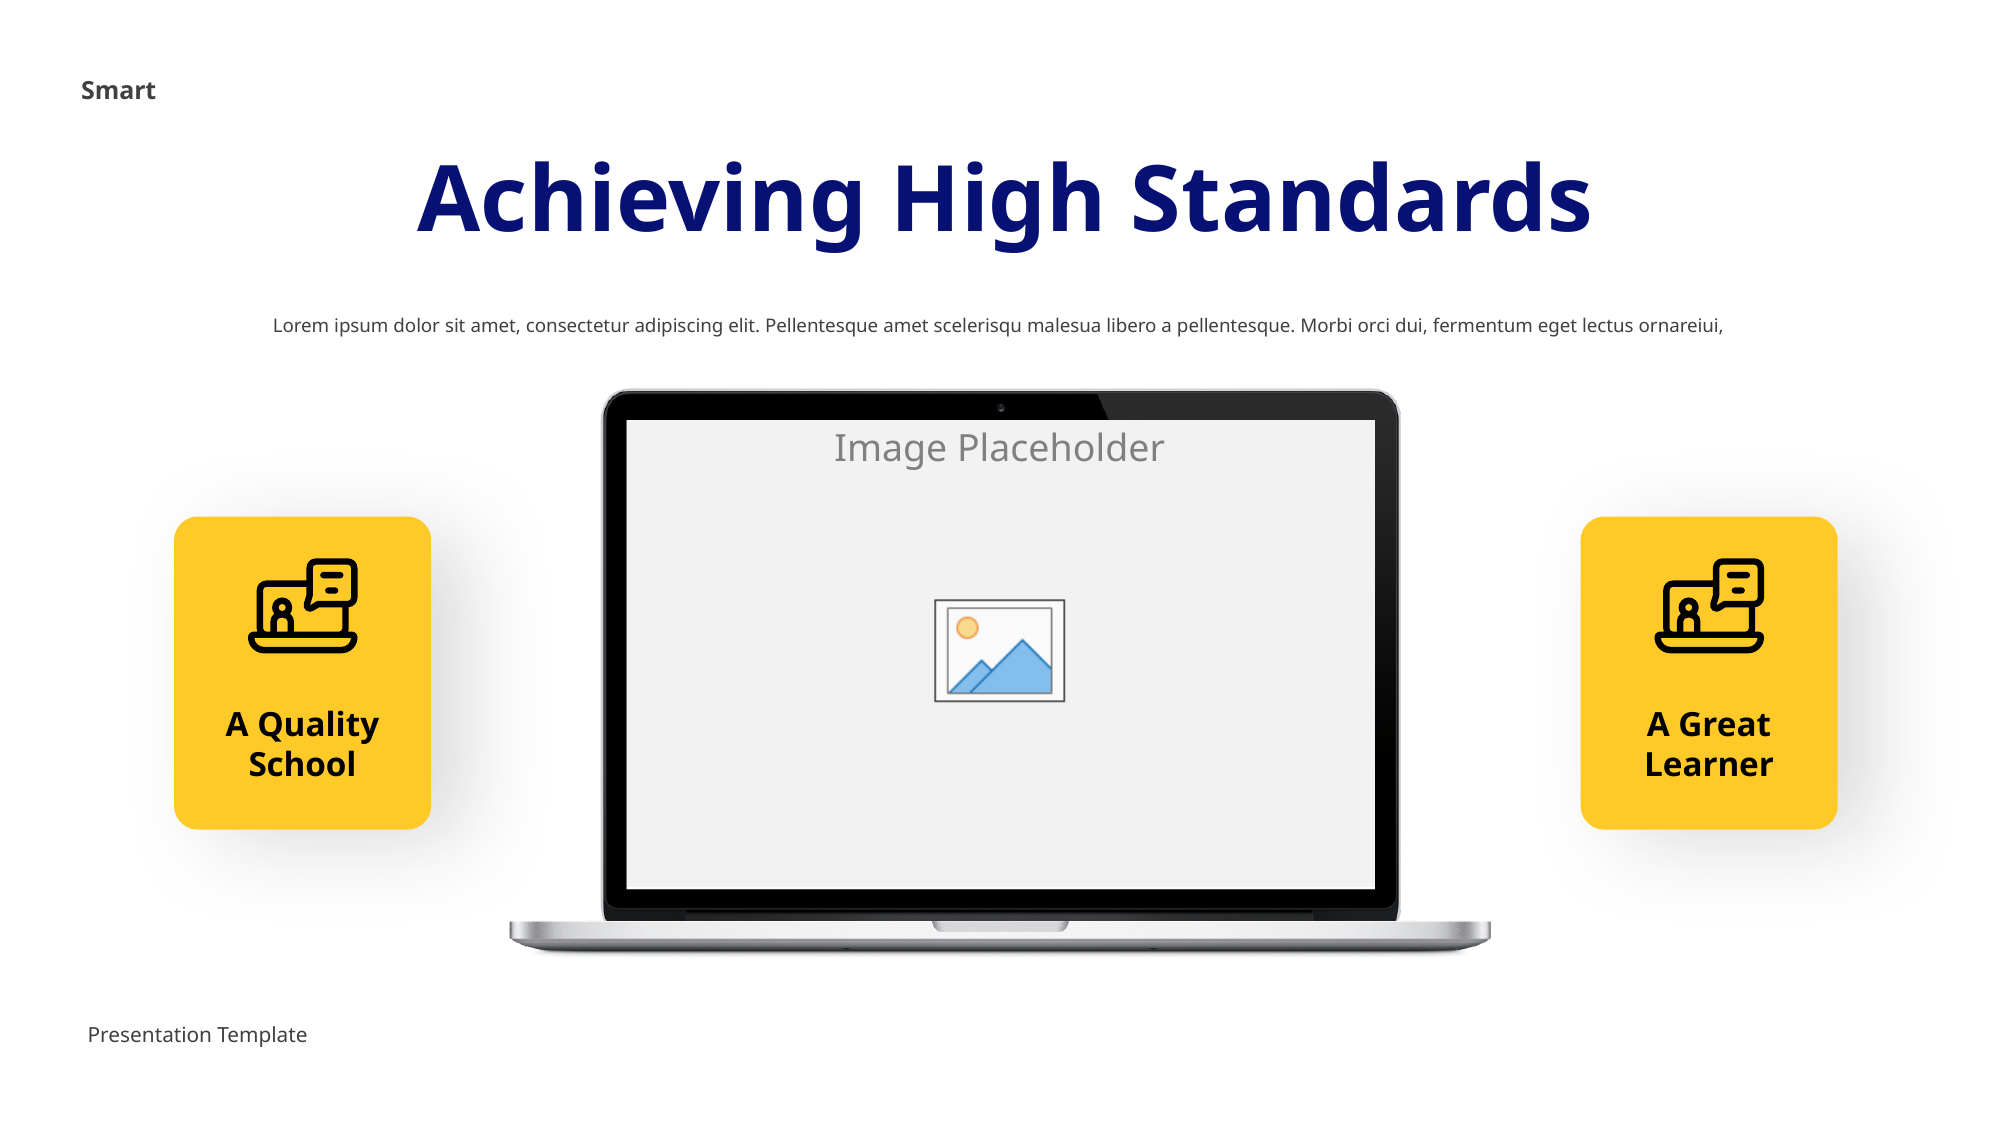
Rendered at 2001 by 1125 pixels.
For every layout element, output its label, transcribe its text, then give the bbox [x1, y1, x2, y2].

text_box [247, 558, 358, 654]
text_box Achieving High Standards [187, 132, 1825, 257]
text_box Lorem ipsum dolor sit amet, consectetur adipiscing elit. Pellentesque amet scelerisqu malesua libero a pellentesque. Morbi orci dui, fermentum eget lectus ornareiui, [246, 284, 1753, 345]
text_box Presentation Template [72, 1014, 323, 1055]
text_box [173, 515, 433, 831]
picture [509, 388, 1491, 958]
text_box A Quality School [187, 695, 418, 790]
text_box A Great Learner [1594, 695, 1824, 790]
text_box Smart [66, 67, 172, 113]
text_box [1654, 558, 1765, 654]
text_box [1579, 515, 1839, 831]
